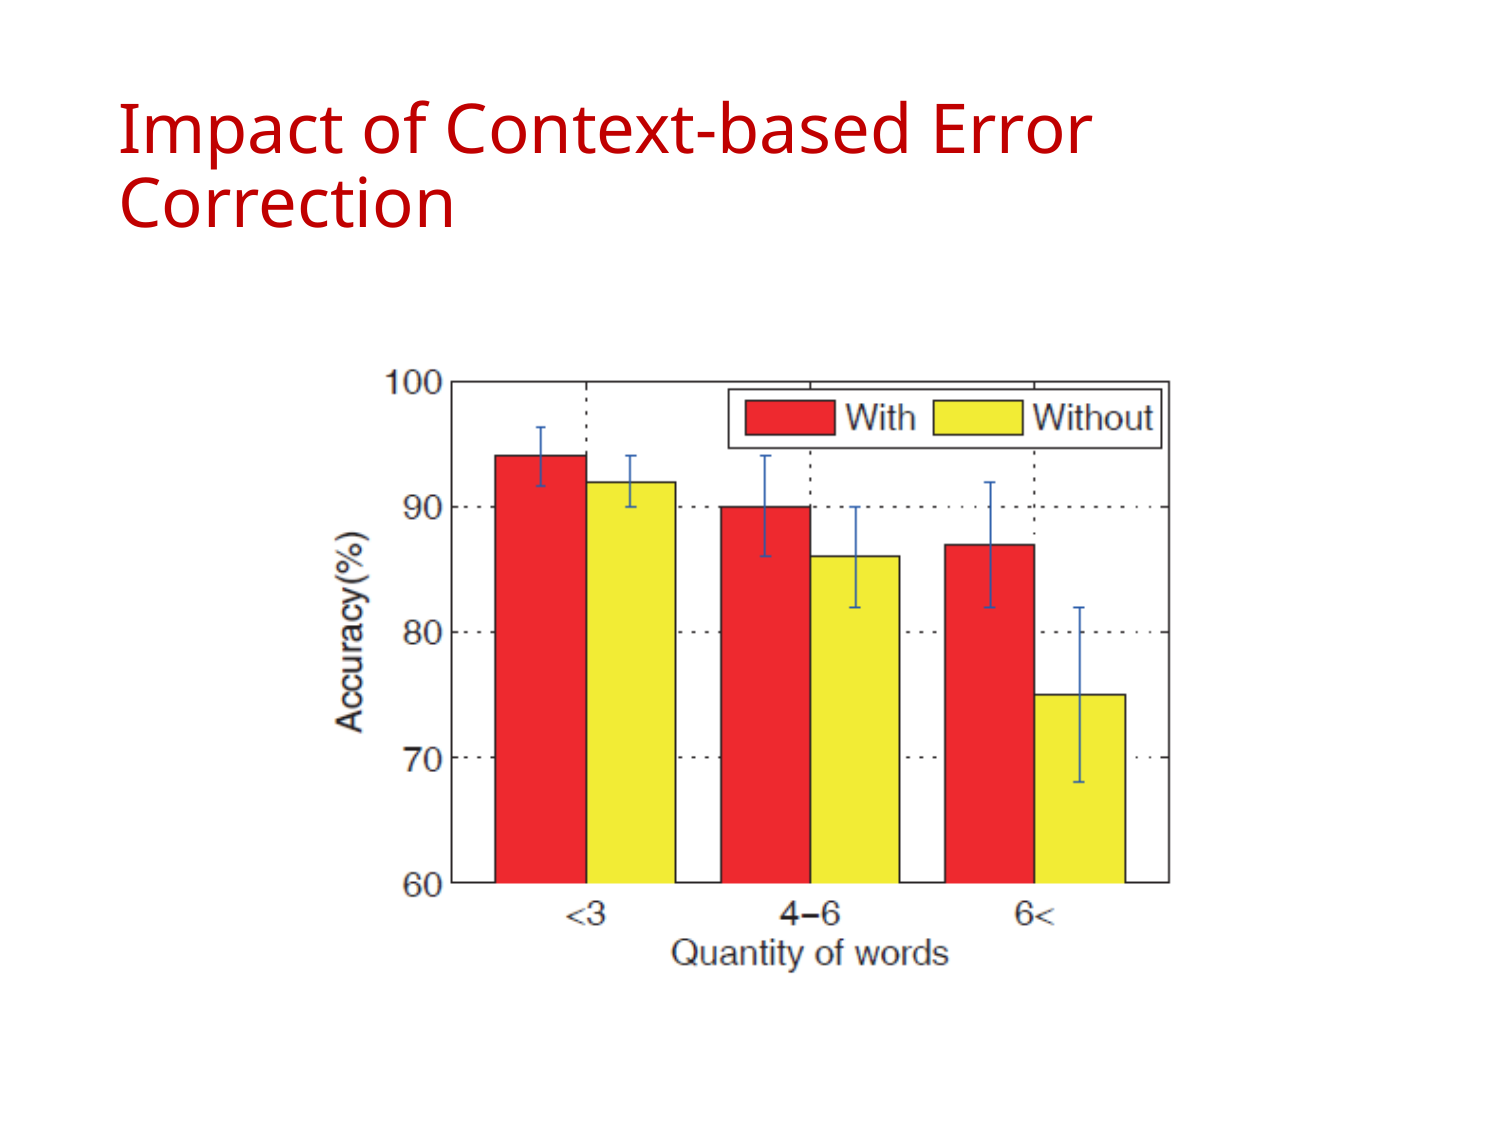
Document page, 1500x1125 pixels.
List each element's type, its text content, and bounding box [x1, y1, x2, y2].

picture [322, 366, 1178, 975]
title Impact of Context-based Error Correction [103, 59, 1397, 278]
